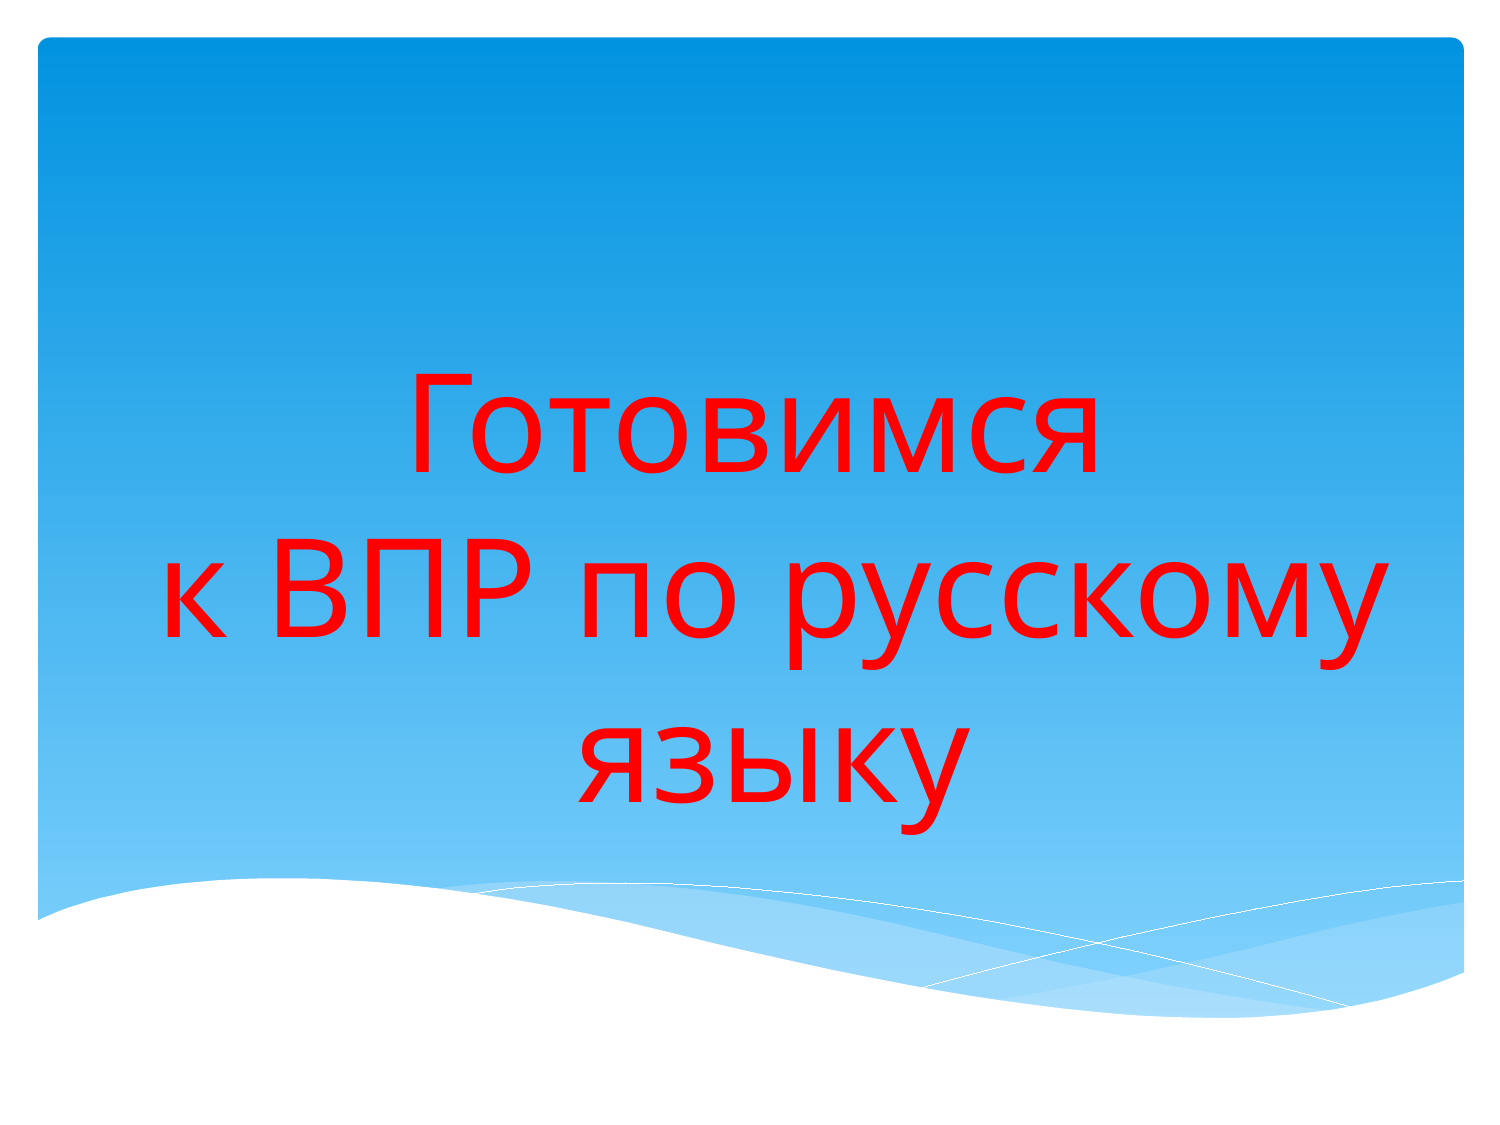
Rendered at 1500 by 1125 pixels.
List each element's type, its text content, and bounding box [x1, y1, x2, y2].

text_box Готовимся к ВПР по русскому языку [128, 823, 1418, 838]
text_box Готовимся к ВПР по русскому языку [128, 328, 1418, 443]
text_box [46, 445, 1430, 813]
